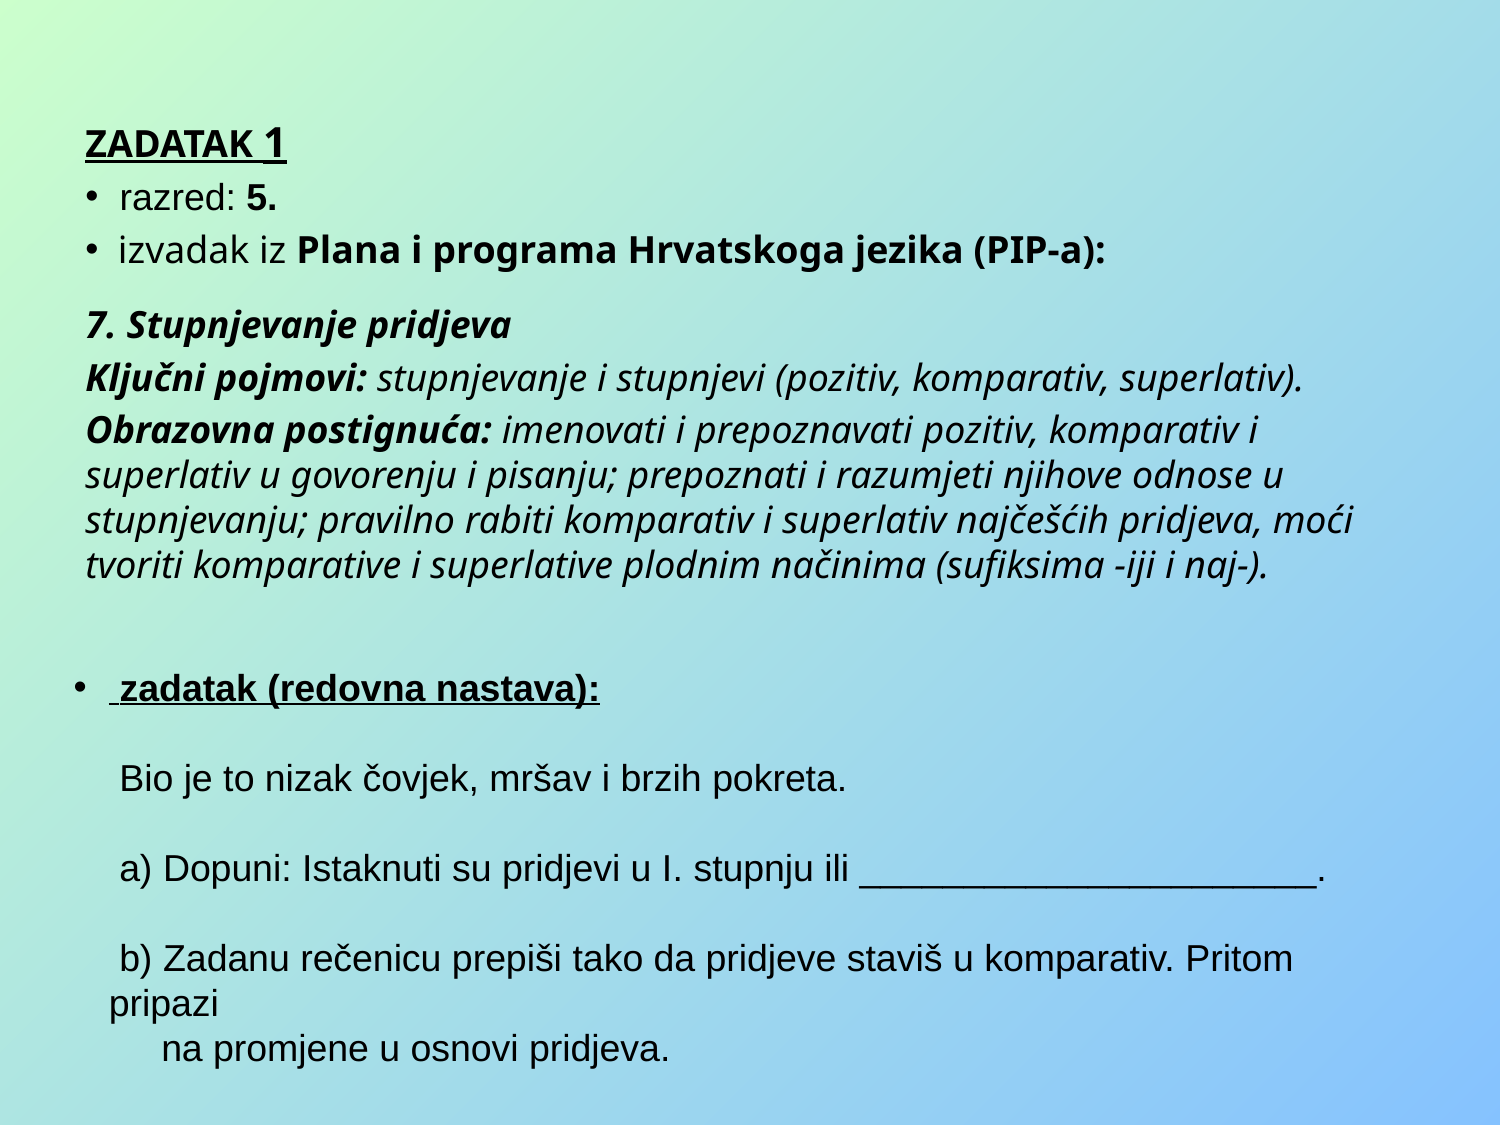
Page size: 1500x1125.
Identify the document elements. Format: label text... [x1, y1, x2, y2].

title zadatak (redovna nastava): Bio je to nizak čovjek, mršav i brzih pokreta. a) Dopuni: Istaknuti su pridjevi u I. stupnju ili ______________________. b) Zadanu rečenicu prepiši tako da pridjeve staviš u komparativ. Pritom pripazi na promjene u osnovi pridjeva. [58, 656, 1430, 1055]
list ZADATAK 1 razred: 5. izvadak iz Plana i programa Hrvatskoga jezika (PIP-a): 7. Stupnjevanje pridjeva Ključni pojmovi: stupnjevanje i stupnjevi (pozitiv, komparativ, superlativ). Obrazovna postignuća: imenovati i prepoznavati pozitiv, komparativ i superlativ u govorenju i pisanju; prepoznati i razumjeti njihove odnose u stupnjevanju; pravilno rabiti komparativ i superlativ najčešćih pridjeva, moći tvoriti komparative i superlative plodnim načinima (sufiksima -iji i naj-). [70, 70, 1418, 594]
